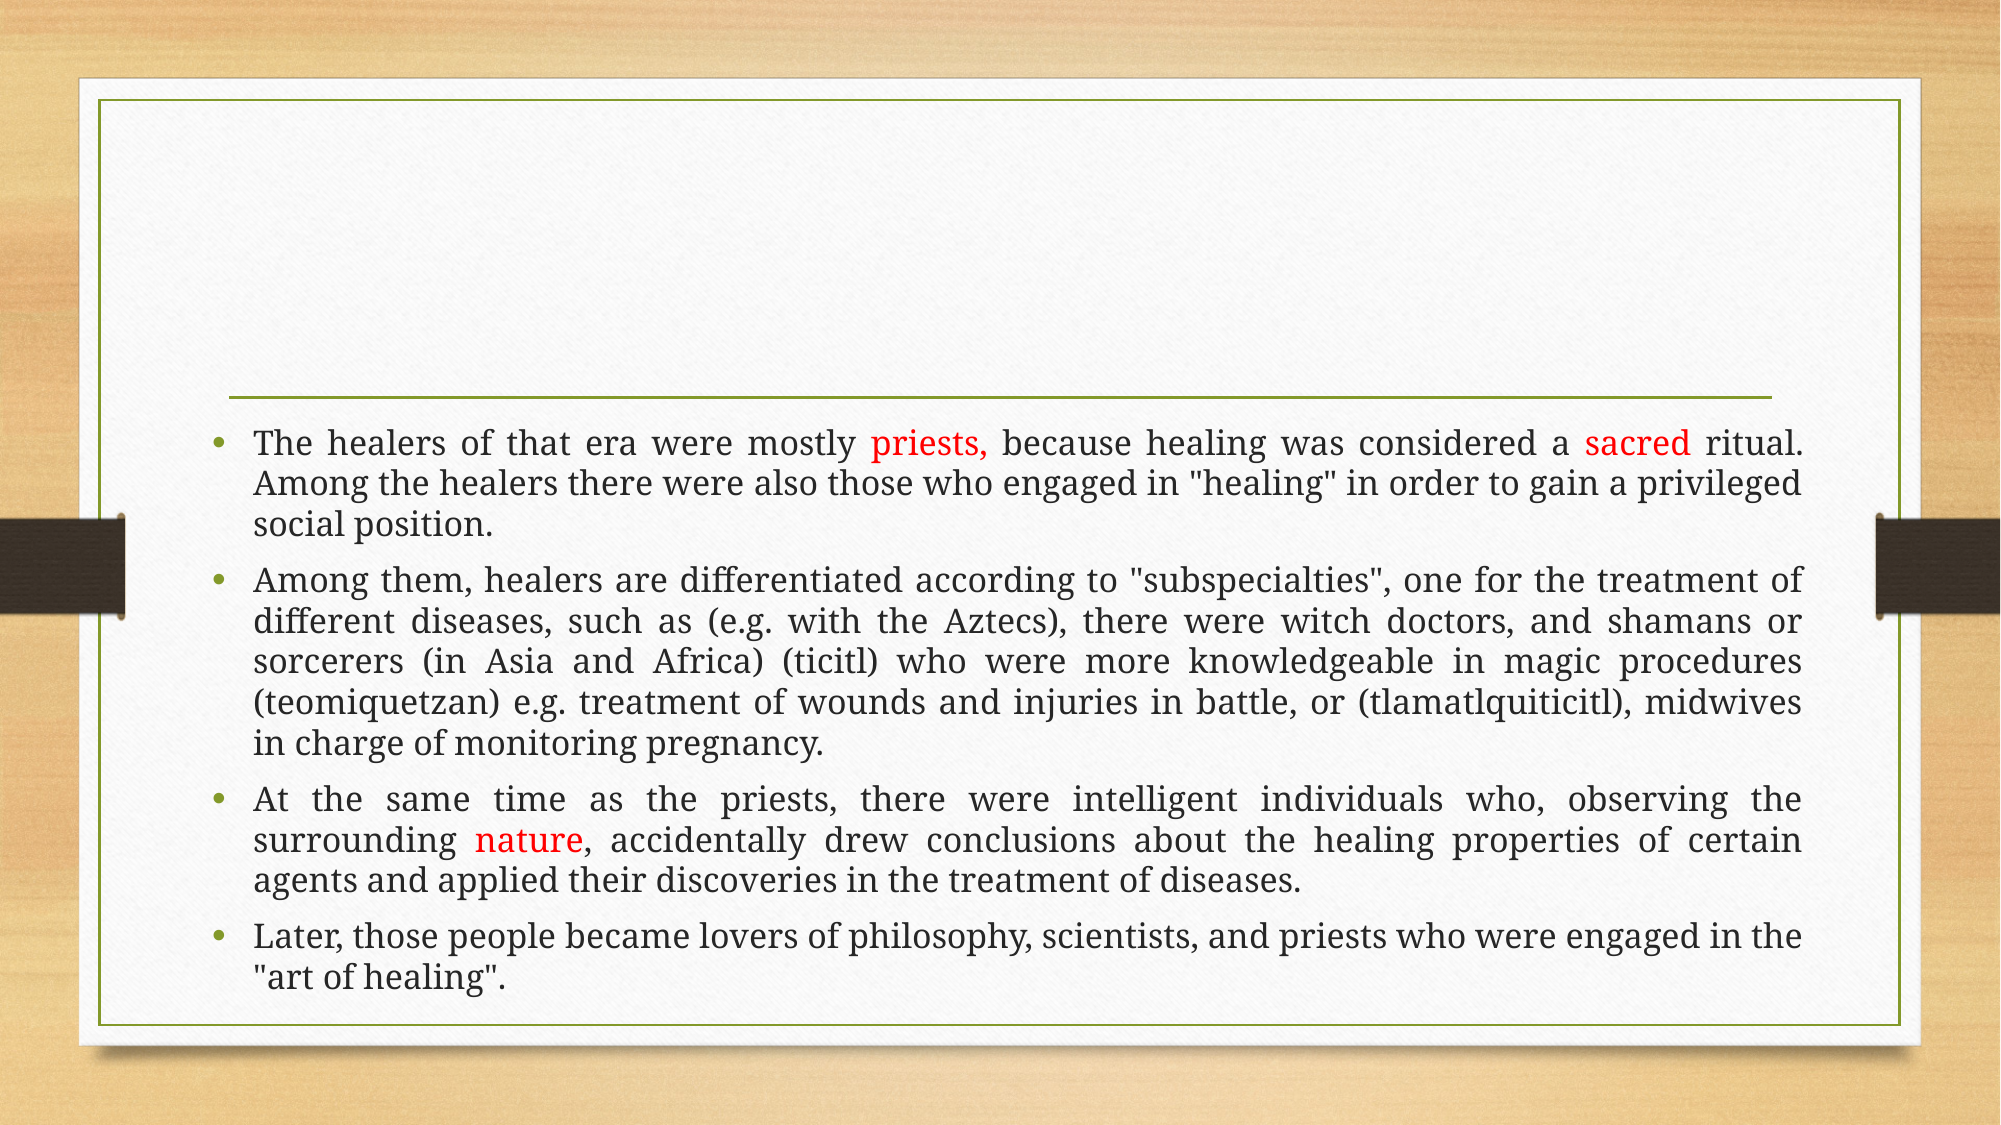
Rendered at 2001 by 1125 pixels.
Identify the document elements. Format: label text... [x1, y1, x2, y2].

list The healers of that era were mostly priests, because healing was considered a sacred ritual. Among the healers there were also those who engaged in "healing" in order to gain a privileged social position. Among them, healers are differentiated according to "subspecialties", one for the treatment of different diseases, such as (e.g. with the Aztecs), there were witch doctors, and shamans or sorcerers (in Asia and Africa) (ticitl) who were more knowledgeable in magic procedures (teomiquetzan) e.g. treatment of wounds and injuries in battle, or (tlamatlquiticitl), midwives in charge of monitoring pregnancy. At the same time as the priests, there were intelligent individuals who, observing the surrounding nature, accidentally drew conclusions about the healing properties of certain agents and applied their discoveries in the treatment of diseases. Later, those people became lovers of philosophy, scientists, and priests who were engaged in the "art of healing". [197, 413, 1820, 1008]
picture [0, 0, 2001, 1125]
